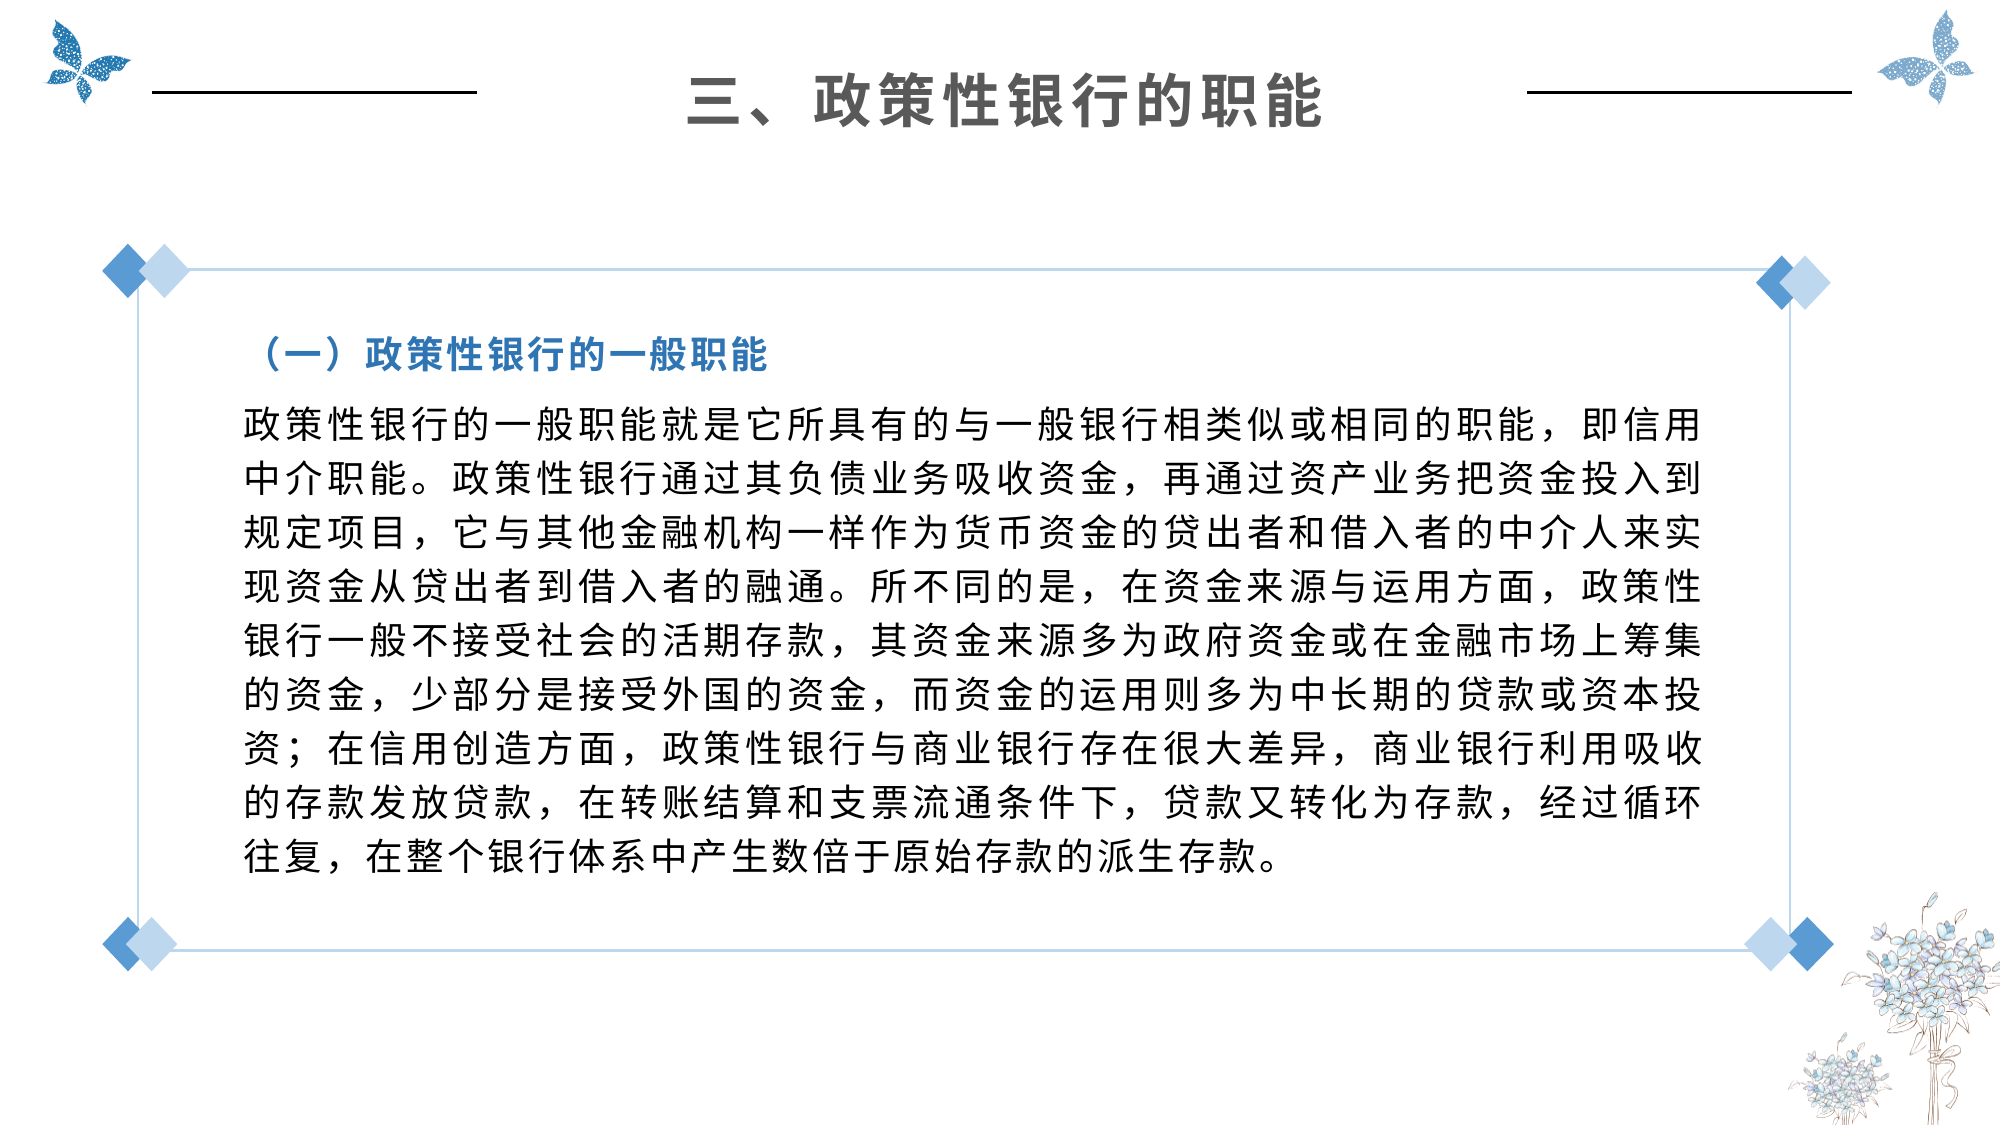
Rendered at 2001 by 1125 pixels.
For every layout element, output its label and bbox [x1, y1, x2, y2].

text_box [151, 55, 1852, 142]
text_box [102, 243, 1834, 972]
picture [1788, 892, 2000, 1125]
